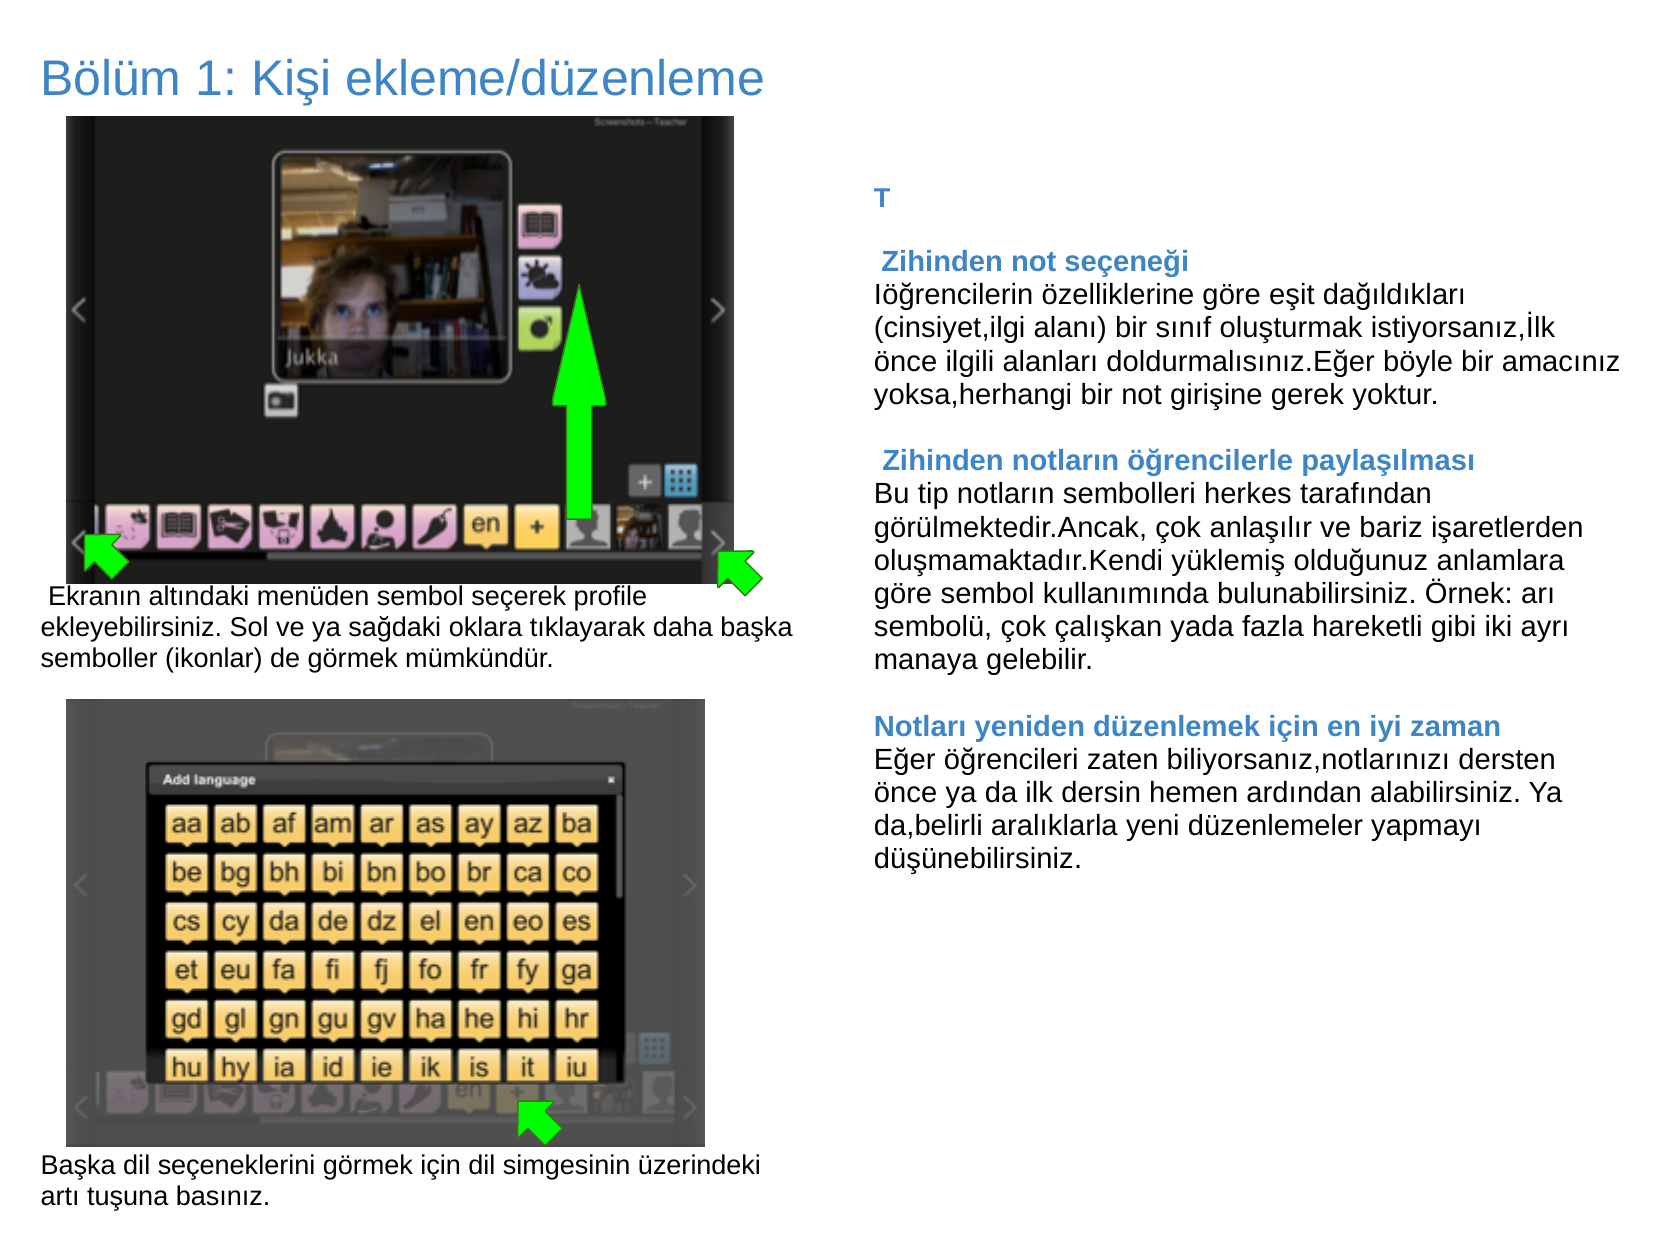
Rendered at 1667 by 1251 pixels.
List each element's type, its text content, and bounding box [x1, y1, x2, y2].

picture [66, 699, 705, 1147]
list Ekranın altındaki menüden sembol seçerek profile ekleyebilirsiniz. Sol ve ya sağdaki oklara tıklayarak daha başka semboller (ikonlar) de görmek mümkündür. [40, 581, 797, 703]
list T Zihinden not seçeneği Iöğrencilerin özelliklerine göre eşit dağıldıkları (cinsiyet,ilgi alanı) bir sınıf oluşturmak istiyorsanız,İlk önce ilgili alanları doldurmalısınız.Eğer böyle bir amacınız yoksa,herhangi bir not girişine gerek yoktur. Zihinden notların öğrencilerle paylaşılması Bu tip notların sembolleri herkes tarafından görülmektedir.Ancak, çok anlaşılır ve bariz işaretlerden oluşmamaktadır.Kendi yüklemiş olduğunuz anlamlara göre sembol kullanımında bulunabilirsiniz. Örnek: arı sembolü, çok çalışkan yada fazla hareketli gibi iki ayrı manaya gelebilir. Notları yeniden düzenlemek için en iyi zaman Eğer öğrencileri zaten biliyorsanız,notlarınızı dersten önce ya da ilk dersin hemen ardından alabilirsiniz. Ya da,belirli aralıklarla yeni düzenlemeler yapmayı düşünebilirsiniz. [873, 183, 1628, 1086]
text_box Başka dil seçeneklerini görmek için dil simgesinin üzerindeki artı tuşuna basınız. [40, 1149, 781, 1212]
text_box [737, 550, 763, 596]
picture [66, 116, 734, 584]
title Bölüm 1: Kişi ekleme/düzenleme [40, 49, 983, 125]
